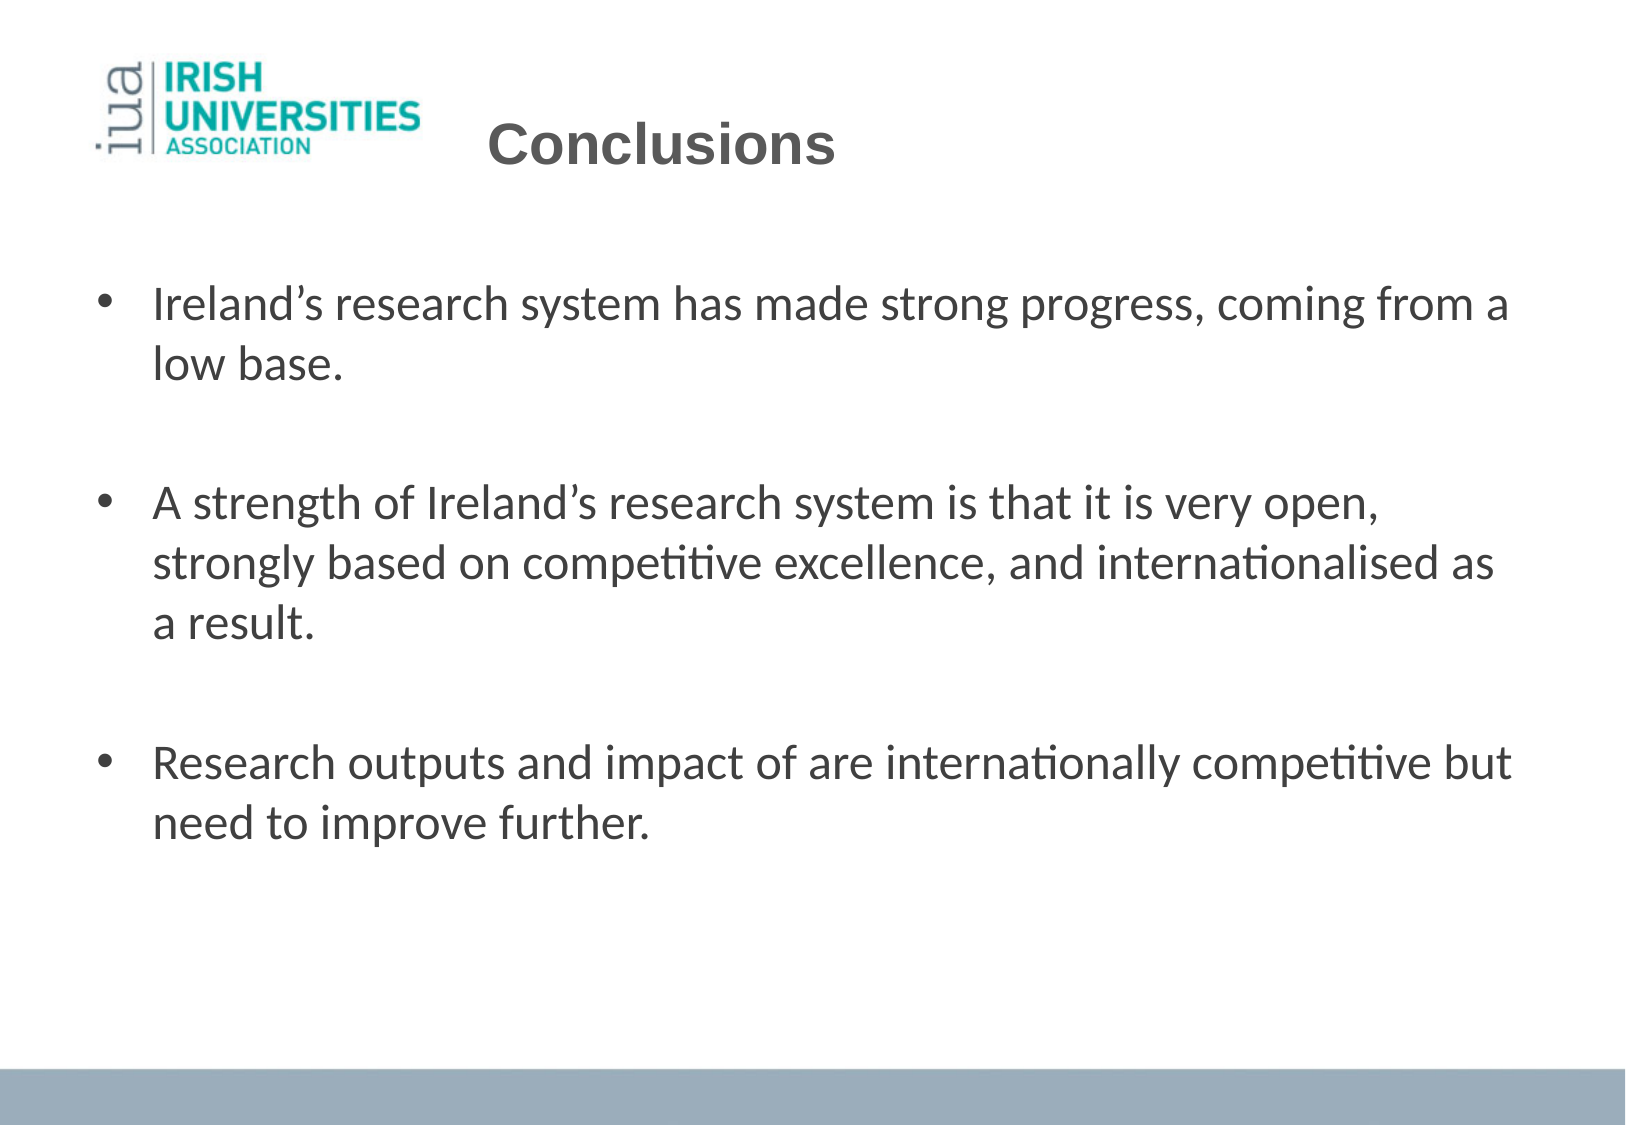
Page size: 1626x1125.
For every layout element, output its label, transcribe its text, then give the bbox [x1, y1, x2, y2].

text_box Conclusions [472, 98, 1565, 181]
picture [0, 0, 1626, 1125]
text_box Ireland’s research system has made strong progress, coming from a low base. A strength of Ireland’s research system is that it is very open, strongly based on competitive excellence, and internationalised as a result. Research outputs and impact of are internationally competitive but need to improve further. [81, 262, 1544, 1045]
